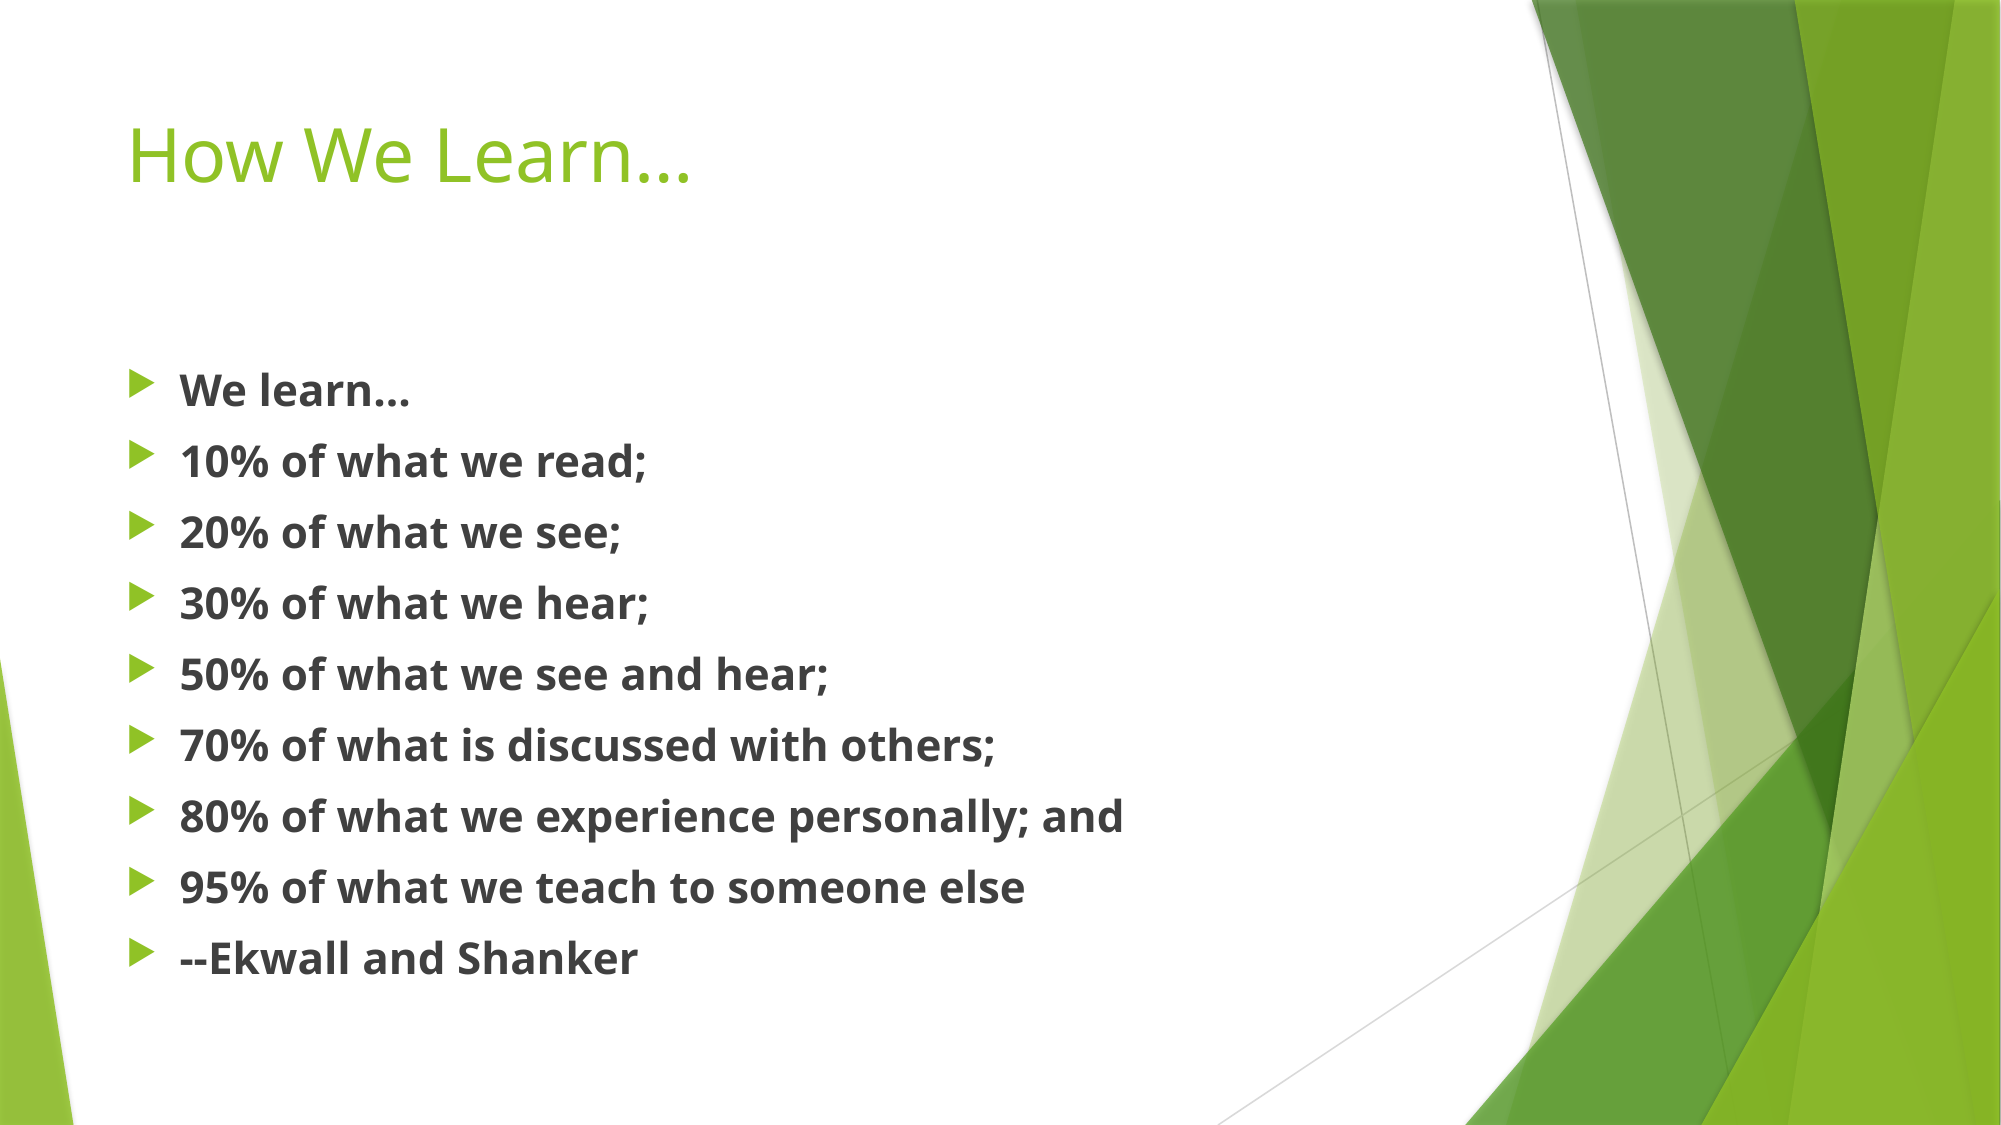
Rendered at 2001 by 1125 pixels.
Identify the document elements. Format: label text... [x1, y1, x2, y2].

title How We Learn… [111, 99, 1522, 317]
list We learn... 10% of what we read; 20% of what we see; 30% of what we hear; 50% of what we see and hear; 70% of what is discussed with others; 80% of what we experience personally; and 95% of what we teach to someone else --Ekwall and Shanker [111, 354, 1522, 992]
